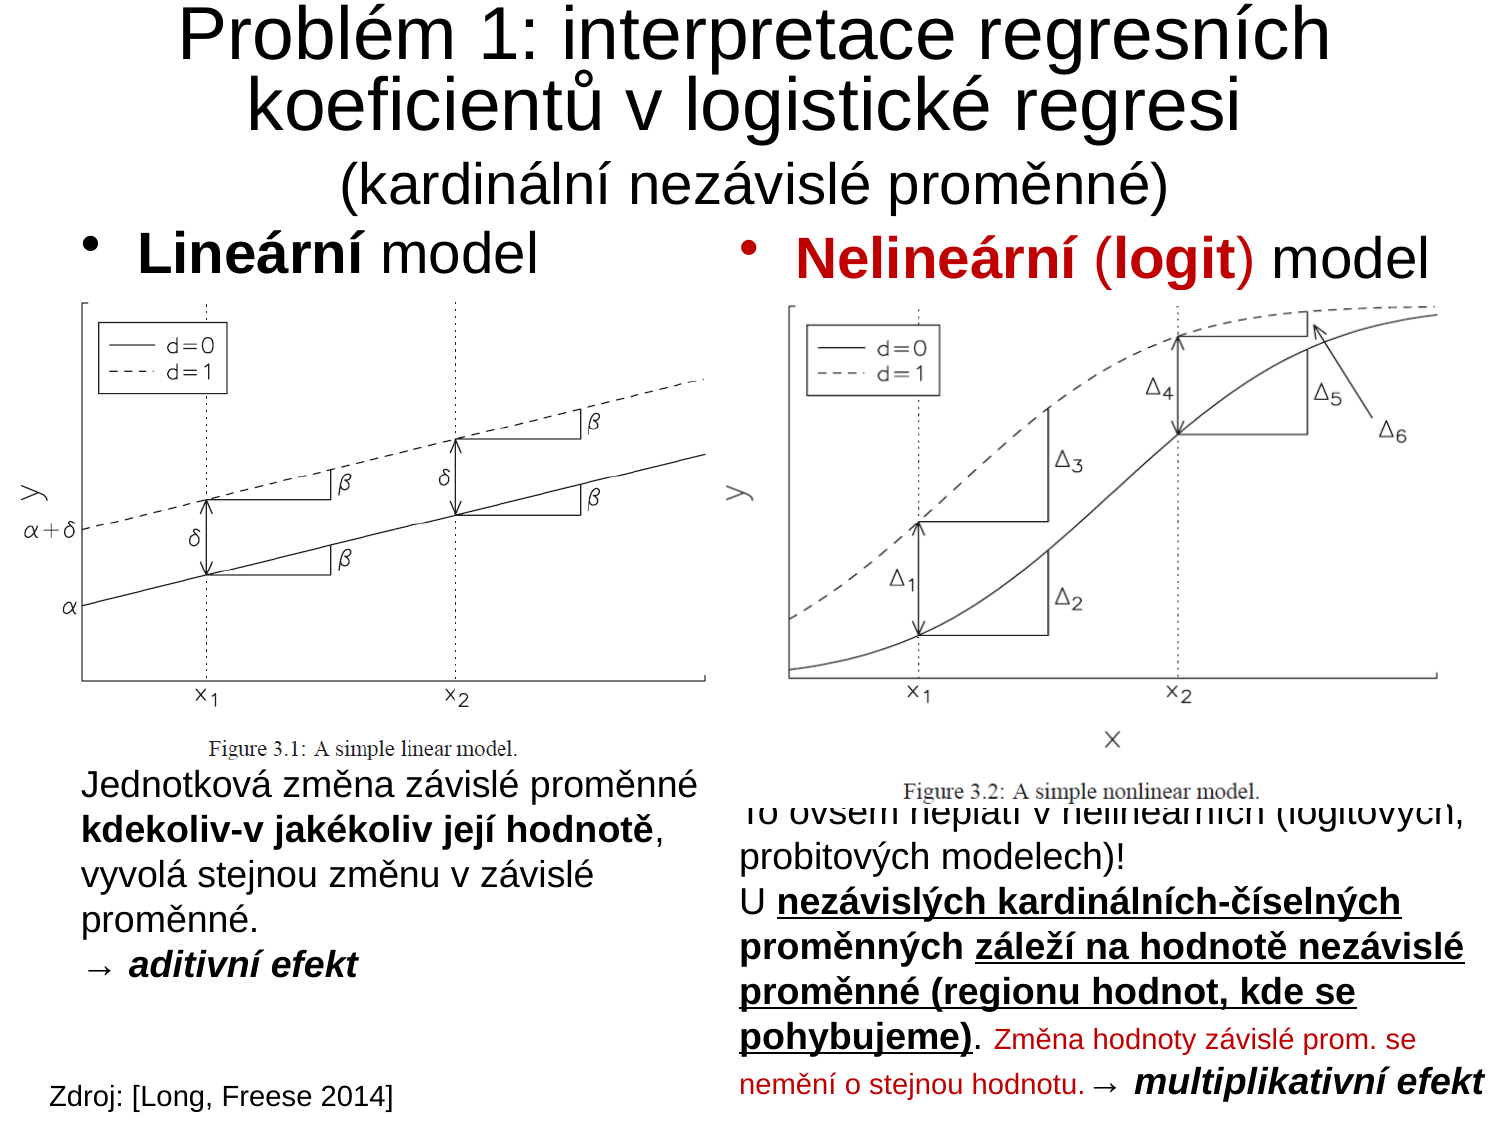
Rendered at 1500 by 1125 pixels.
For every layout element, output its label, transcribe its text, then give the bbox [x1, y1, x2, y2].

picture [6, 287, 1448, 808]
title Problém 1: interpretace regresních koeficientů v logistické regresi (kardinální nezávislé proměnné) [73, 0, 1438, 212]
list Nelineární (logit) model To ovšem neplatí v nelineárních (logitových, probitových modelech)! U nezávislých kardinálních-číselných proměnných záleží na hodnotě nezávislé proměnné (regionu hodnot, kde se pohybujeme). Změna hodnoty závislé prom. se nemění o stejnou hodnotu.→ multiplikativní efekt [724, 212, 1500, 1121]
list Lineární model Jednotková změna závislé proměnné kdekoliv-v jakékoliv její hodnotě, vyvolá stejnou změnu v závislé proměnné. → aditivní efekt [65, 208, 729, 287]
text_box Zdroj: [Long, Freese 2014] [34, 1070, 656, 1120]
list Lineární model Jednotková změna závislé proměnné kdekoliv-v jakékoliv její hodnotě, vyvolá stejnou změnu v závislé proměnné. → aditivní efekt [65, 768, 724, 951]
